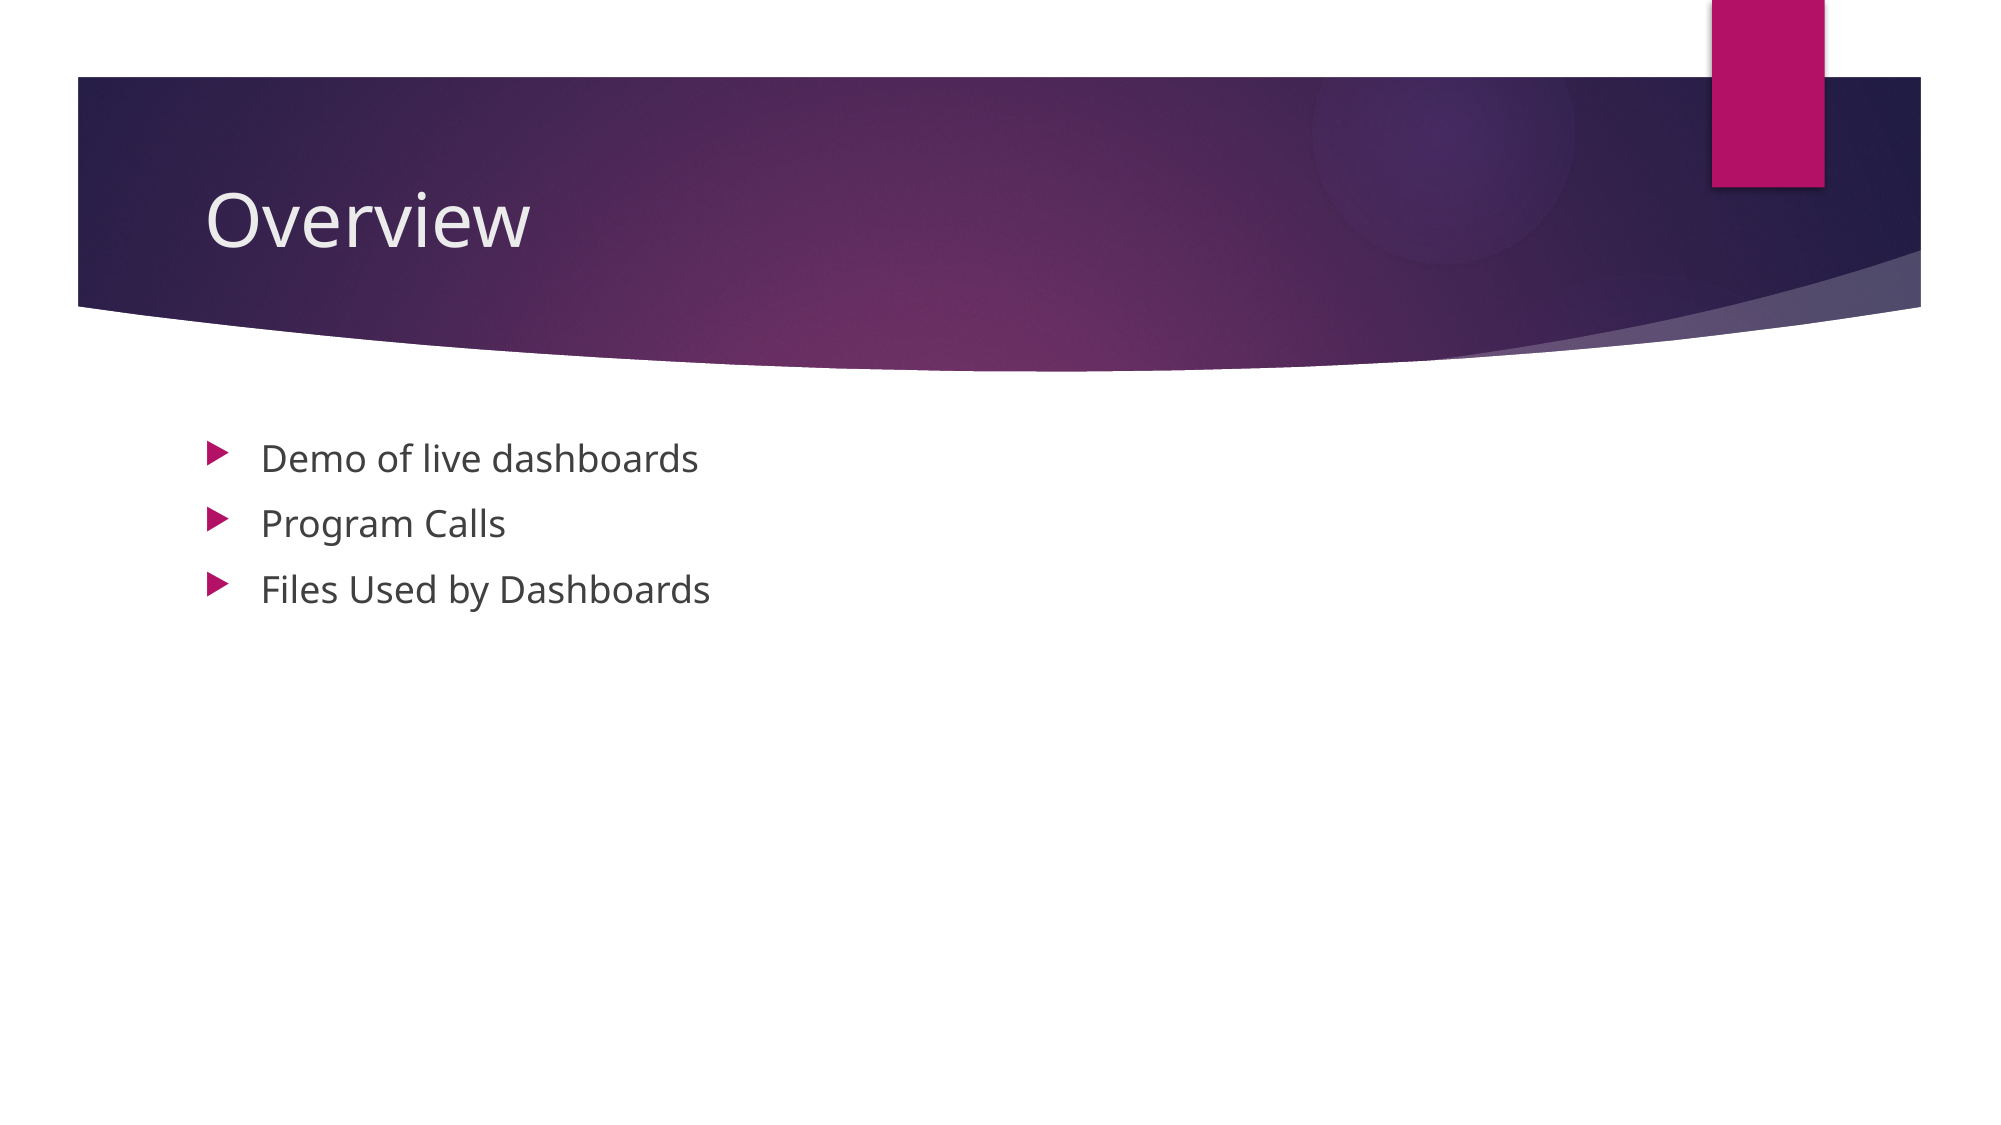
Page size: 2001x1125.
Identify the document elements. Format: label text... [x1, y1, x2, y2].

list Demo of live dashboards Program Calls Files Used by Dashboards [189, 427, 1638, 988]
title Overview [189, 159, 1627, 276]
